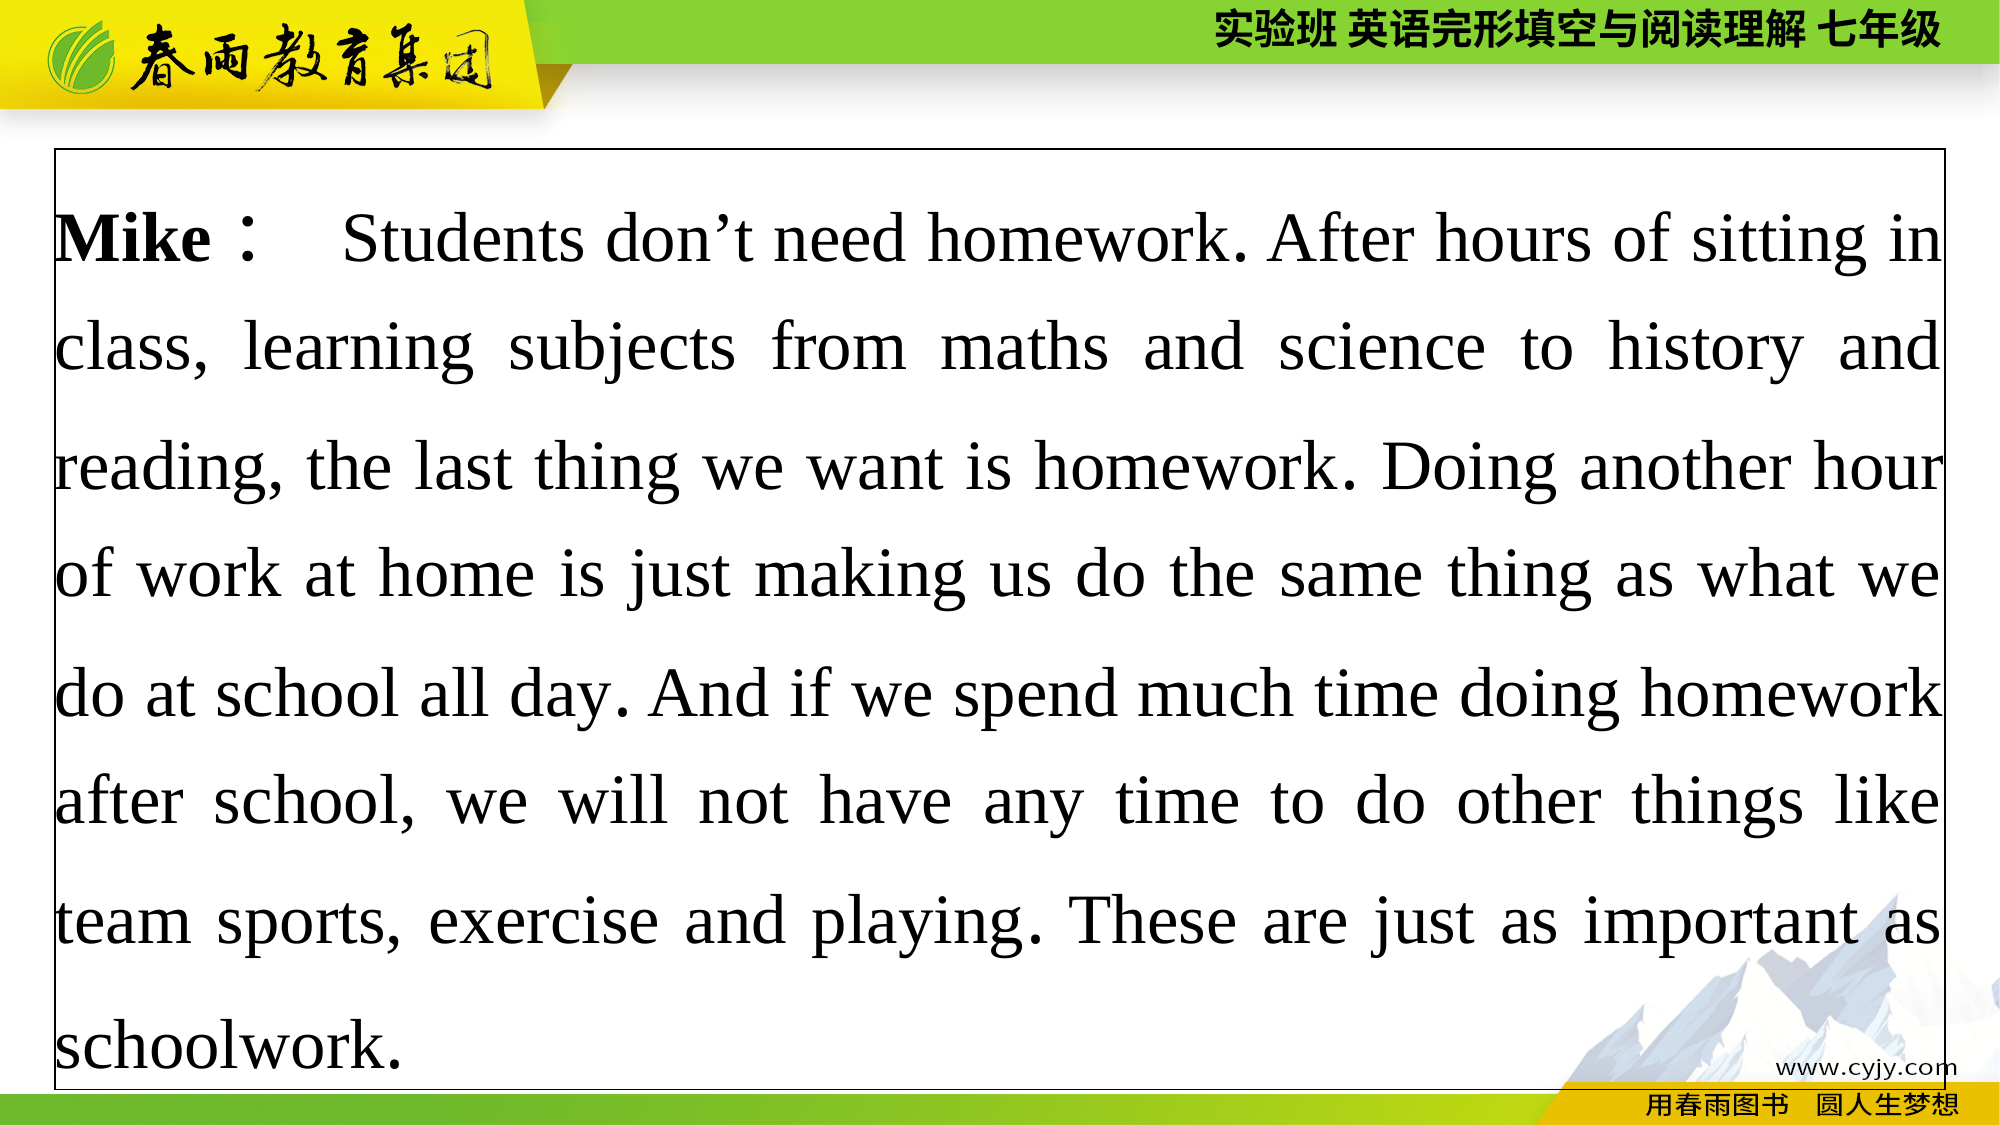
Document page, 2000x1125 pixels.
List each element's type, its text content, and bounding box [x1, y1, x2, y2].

table_header Mike： Students don’t need homework. After hours of sitting in class, learning subjects from maths and science to history and reading, the last thing we want is homework. Doing another hour of work at home is just making us do the same thing as what we do at school all day. And if we spend much time doing homework after school, we will not have any time to do other things like team sports, exercise and playing. These are just as important as schoolwork. [56, 150, 1944, 1089]
picture [0, 0, 2000, 1125]
